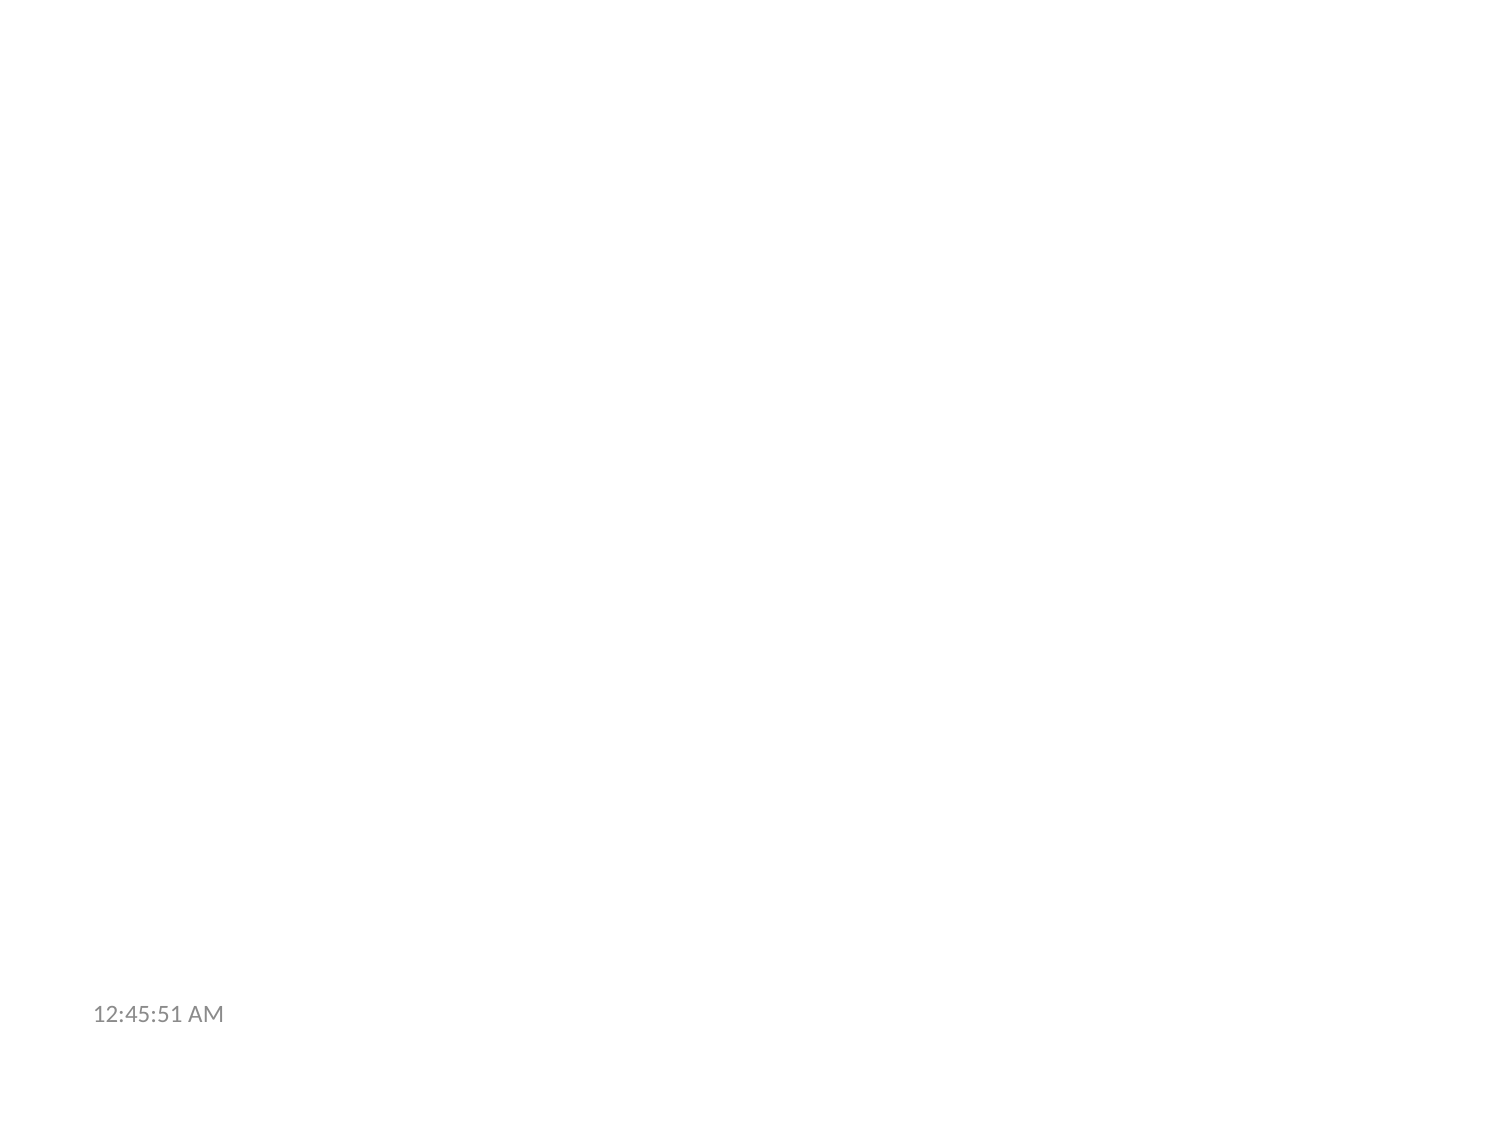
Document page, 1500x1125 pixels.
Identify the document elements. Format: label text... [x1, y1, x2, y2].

text_box 3:35:09 PM [77, 982, 428, 1043]
